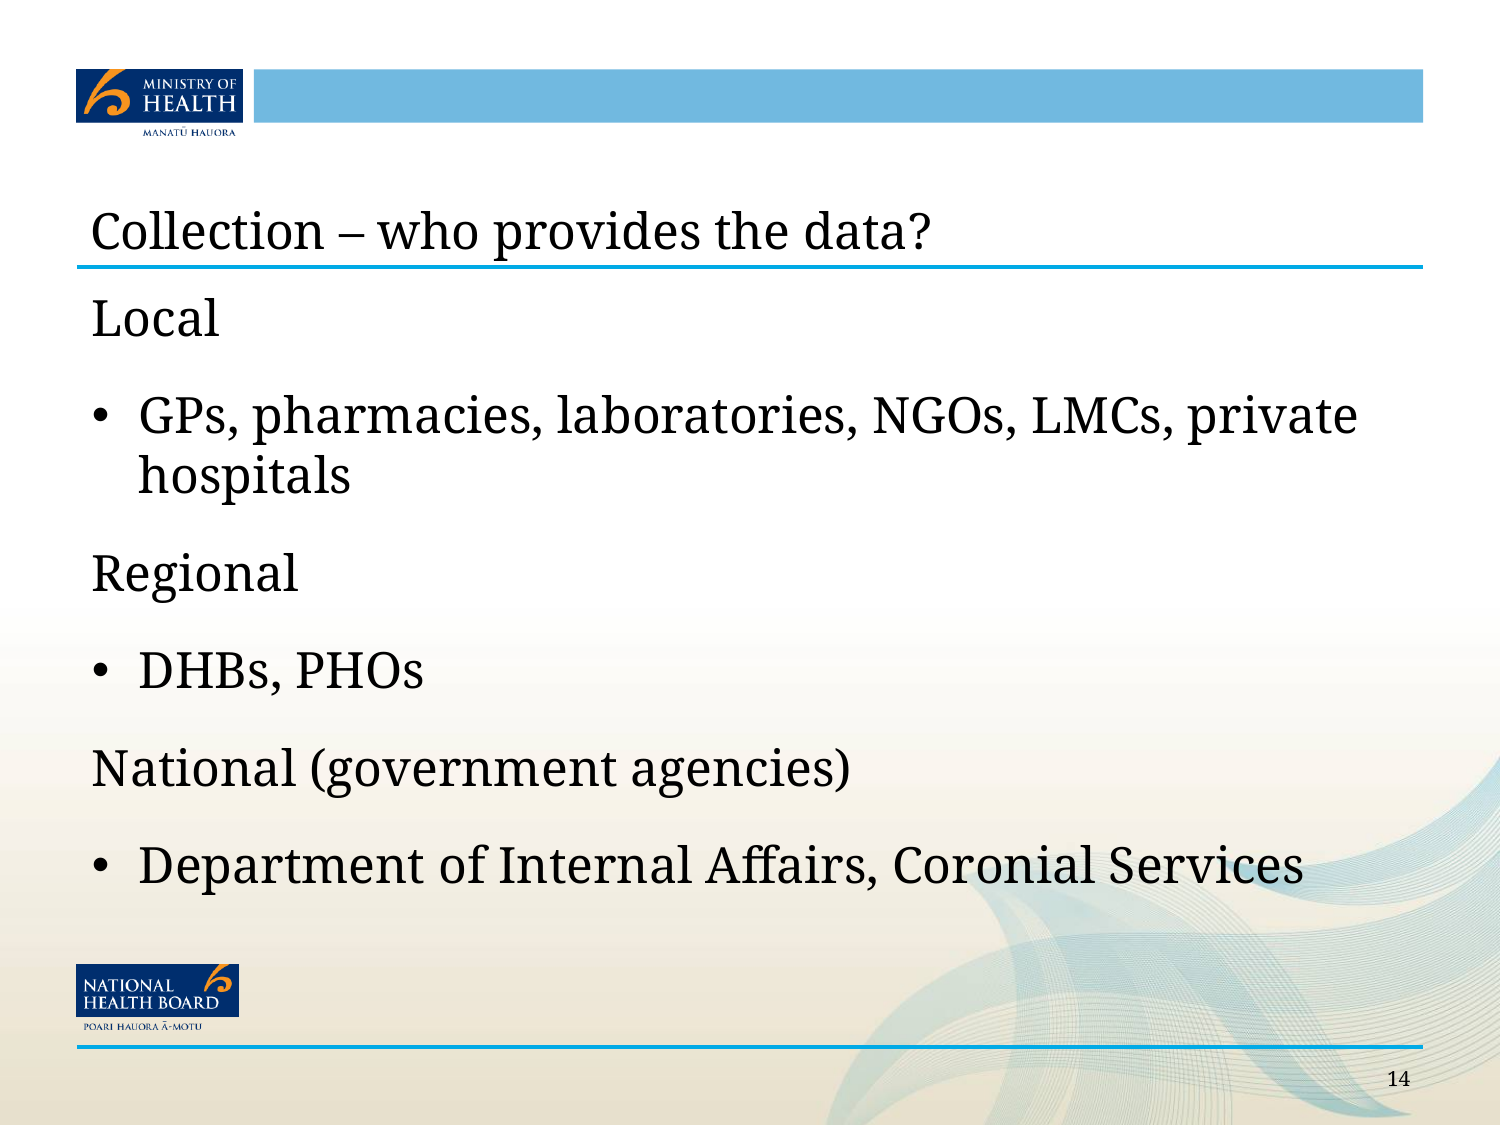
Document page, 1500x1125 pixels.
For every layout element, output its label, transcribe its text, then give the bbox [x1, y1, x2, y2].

slide_number 14 [1074, 1058, 1425, 1103]
picture [0, 350, 1500, 1125]
picture [76, 69, 243, 136]
title Collection – who provides the data? [75, 172, 1425, 268]
list Local GPs, pharmacies, laboratories, NGOs, LMCs, private hospitals Regional DHBs, PHOs National (government agencies) Department of Internal Affairs, Coronial Services [76, 278, 1427, 1022]
